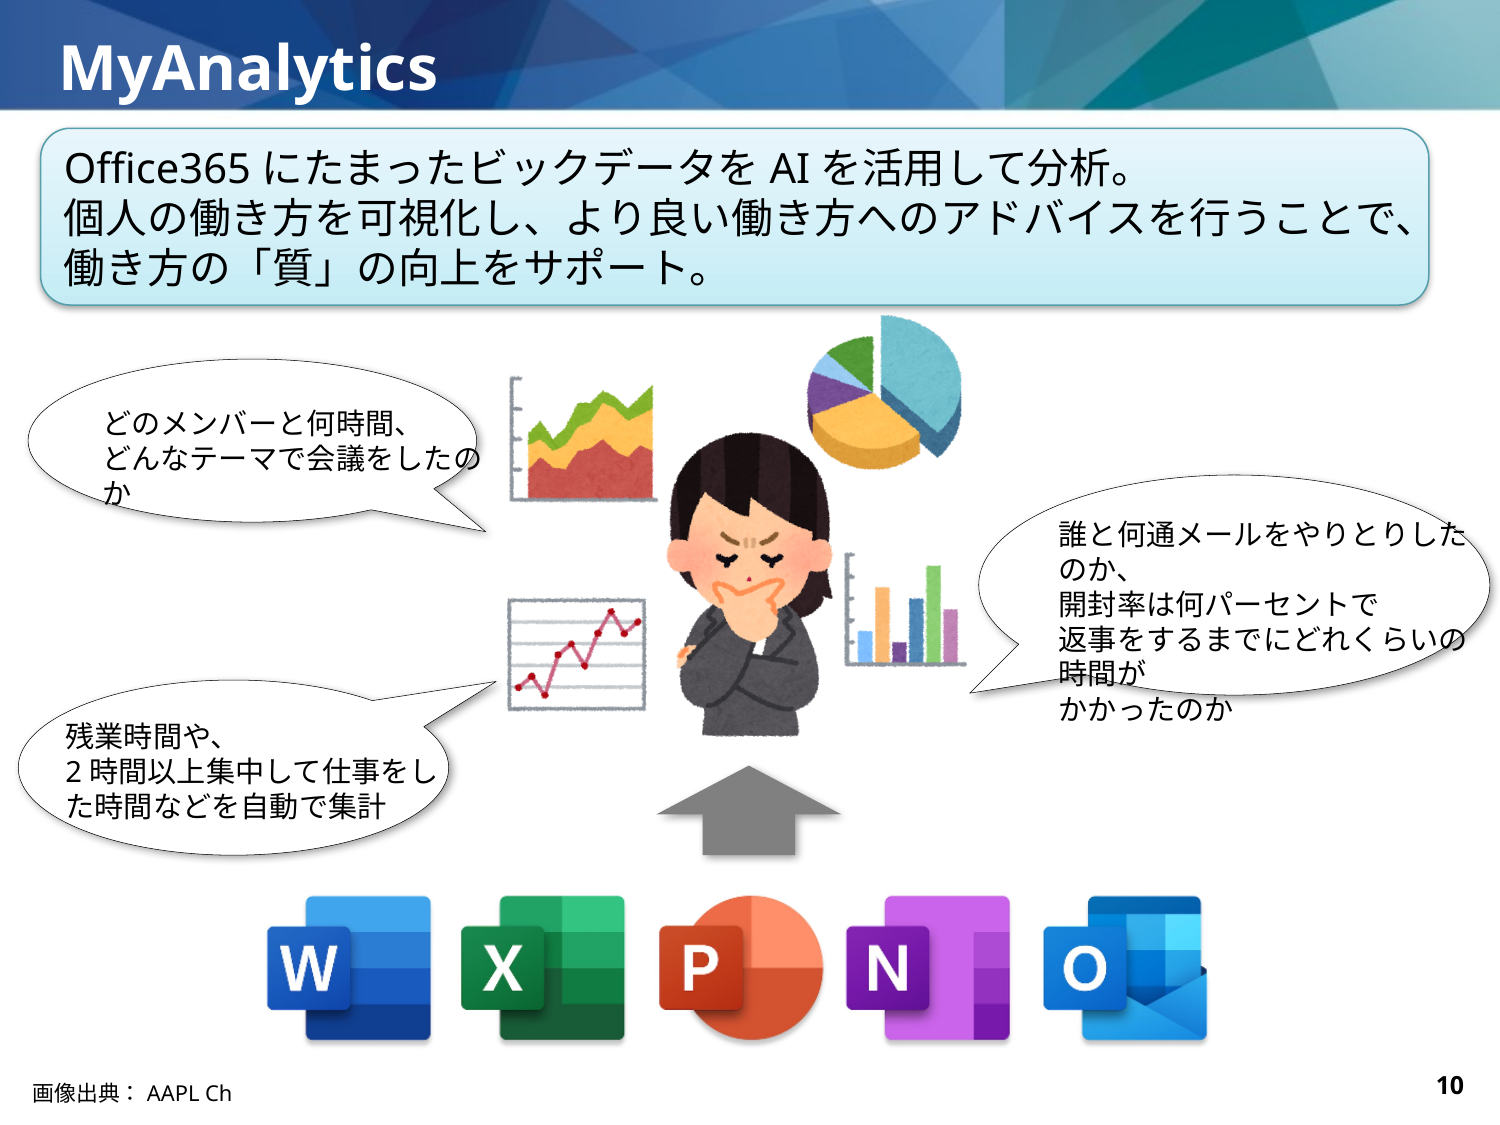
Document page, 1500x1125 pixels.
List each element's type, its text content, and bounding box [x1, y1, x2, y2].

text_box [654, 767, 844, 858]
text_box [16, 719, 50, 816]
picture [0, 0, 1500, 1124]
text_box 画像出典：AAPL Ch [18, 1071, 355, 1113]
text_box [79, 831, 388, 858]
text_box [984, 509, 1043, 694]
text_box [66, 677, 485, 710]
text_box どのメンバーと何時間、 どんなテーマで会議をしたのか [87, 397, 485, 518]
text_box [166, 518, 339, 525]
text_box [402, 518, 485, 534]
text_box 残業時間や、 2時間以上集中して仕事をした時間などを自動で集計 [50, 710, 459, 831]
title MyAnalytics [43, 20, 1427, 88]
text_box [25, 356, 446, 498]
text_box Office365にたまったビックデータをAIを活用して分析。 個人の働き方を可視化し、より良い働き方へのアドバイスを行うことで、 働き方の「質」の向上をサポート。 [39, 127, 1430, 306]
text_box 誰と何通メールをやりとりしたのか、 開封率は何パーセントで 返事をするまでにどれくらいの時間が かかったのか [1043, 508, 1490, 734]
text_box [1046, 472, 1422, 508]
